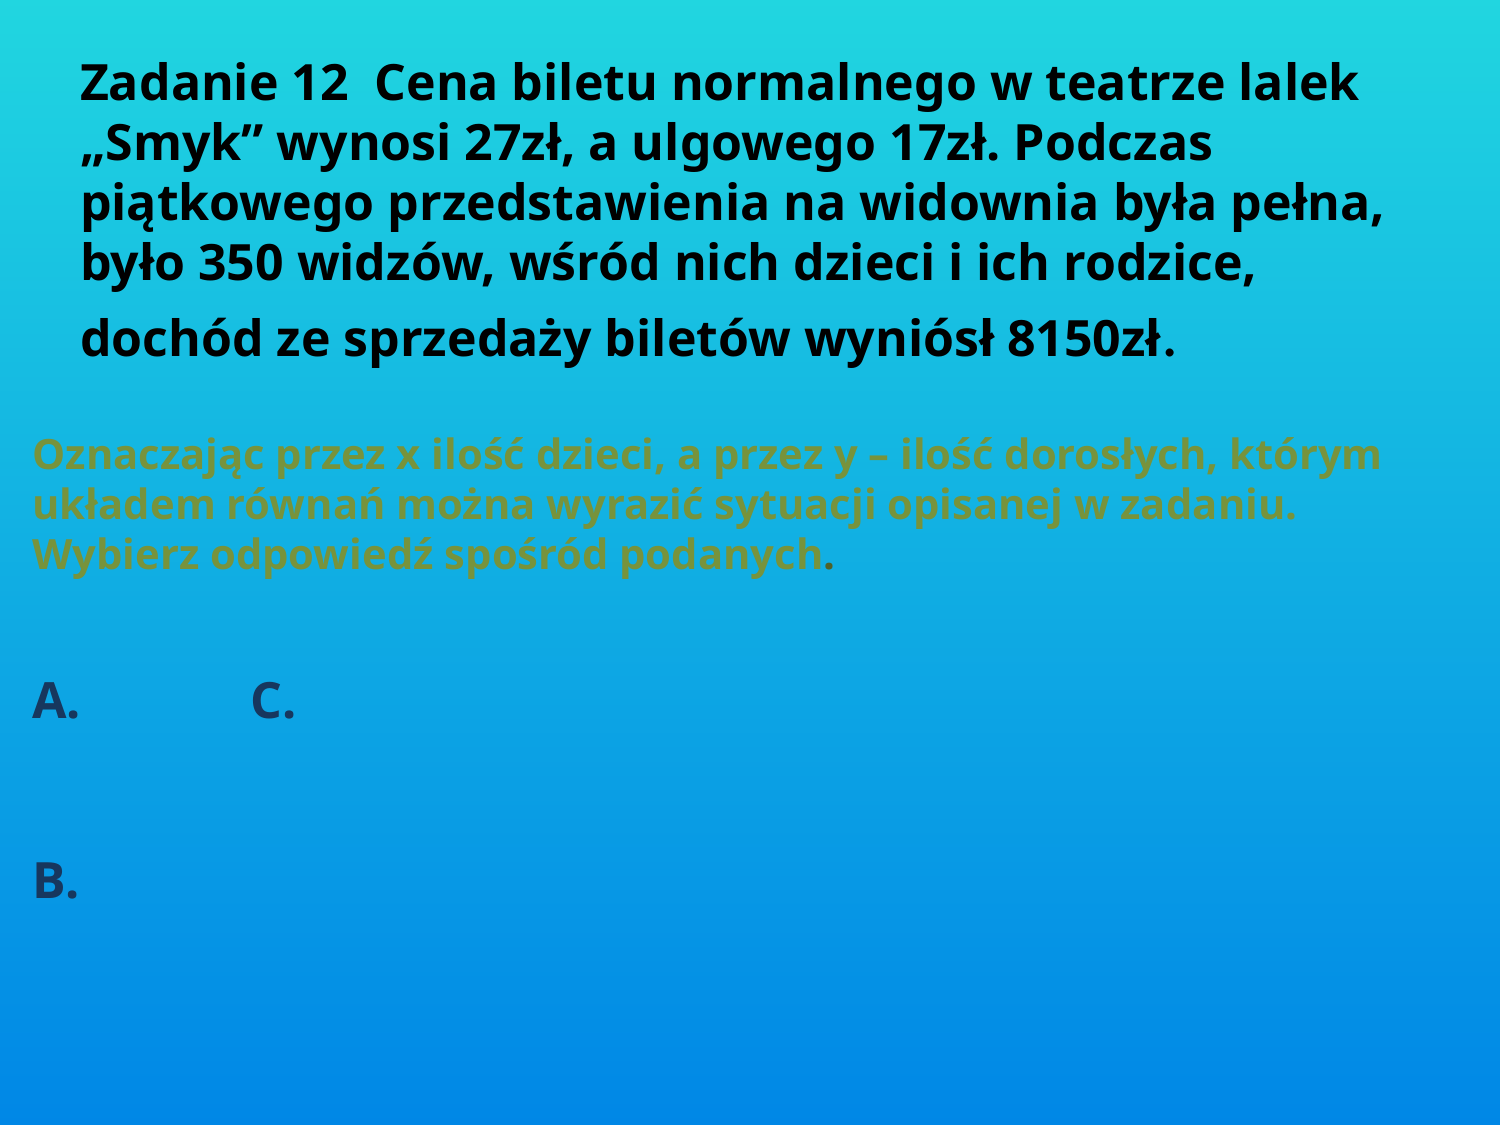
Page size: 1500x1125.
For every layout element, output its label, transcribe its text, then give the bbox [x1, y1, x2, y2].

list Zadanie 12 Cena biletu normalnego w teatrze lalek „Smyk” wynosi 27zł, a ulgowego 17zł. Podczas piątkowego przedstawienia na widownia była pełna, było 350 widzów, wśród nich dzieci i ich rodzice, dochód ze sprzedaży biletów wyniósł 8150zł. [64, 42, 1415, 786]
